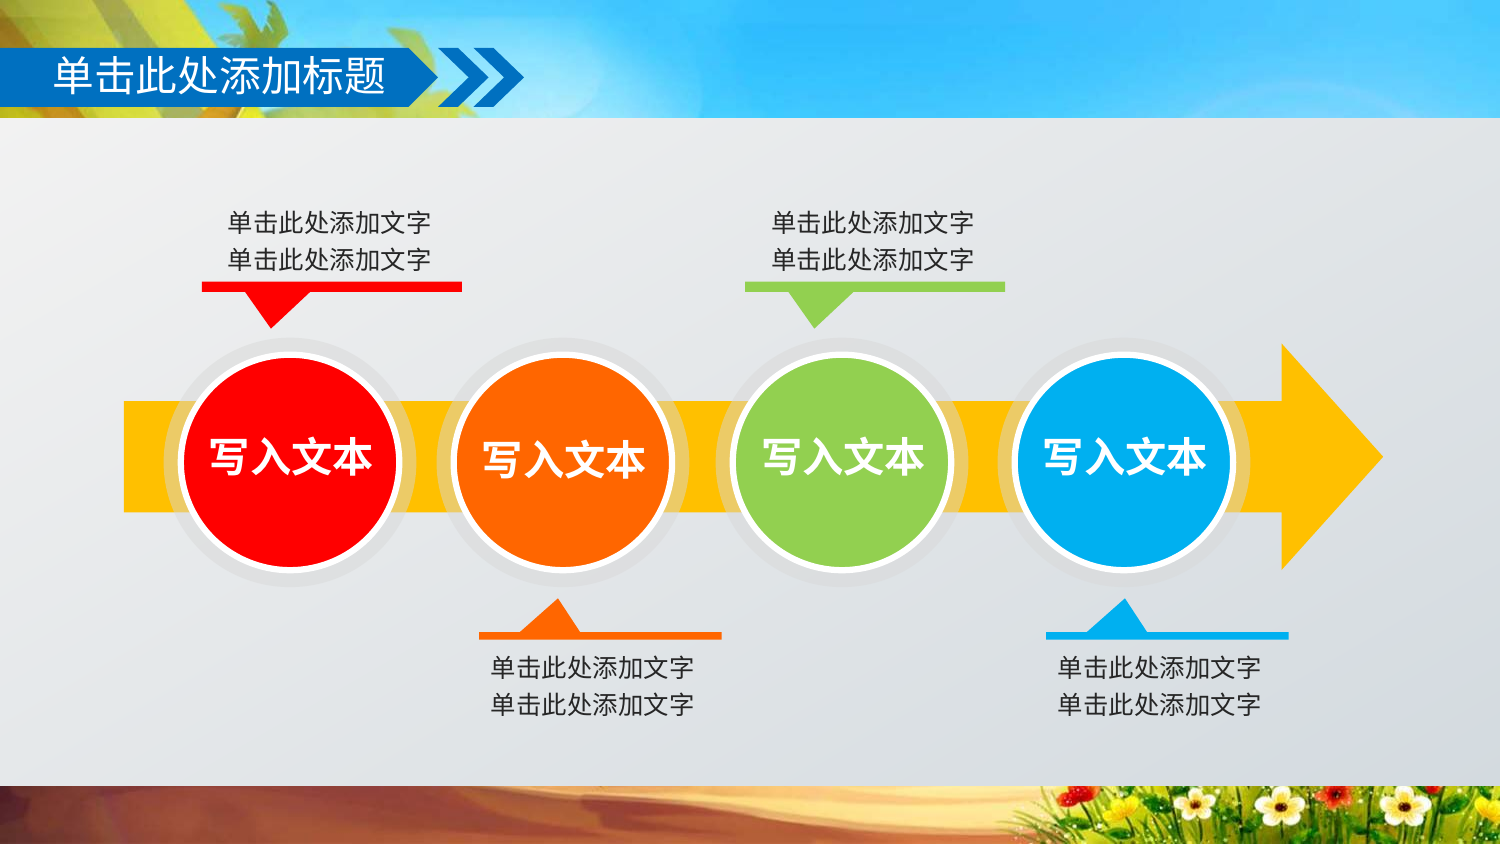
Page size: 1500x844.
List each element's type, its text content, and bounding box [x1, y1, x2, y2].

text_box [743, 279, 1008, 331]
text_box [985, 337, 1266, 588]
text_box 单击此处添加文字 单击此处添加文字 [756, 193, 999, 282]
text_box 单击此处添加文字 单击此处添加文字 [212, 193, 455, 282]
text_box 单击此处添加文字 单击此处添加文字 [1042, 638, 1285, 727]
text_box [151, 337, 432, 588]
text_box [477, 596, 724, 642]
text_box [432, 337, 702, 588]
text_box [703, 337, 984, 588]
text_box [123, 401, 146, 513]
text_box [1044, 596, 1291, 642]
text_box [199, 279, 464, 331]
text_box 单击此处添加文字 单击此处添加文字 [475, 638, 718, 727]
text_box [1270, 343, 1384, 571]
picture [0, 0, 1500, 118]
picture [0, 786, 1500, 844]
